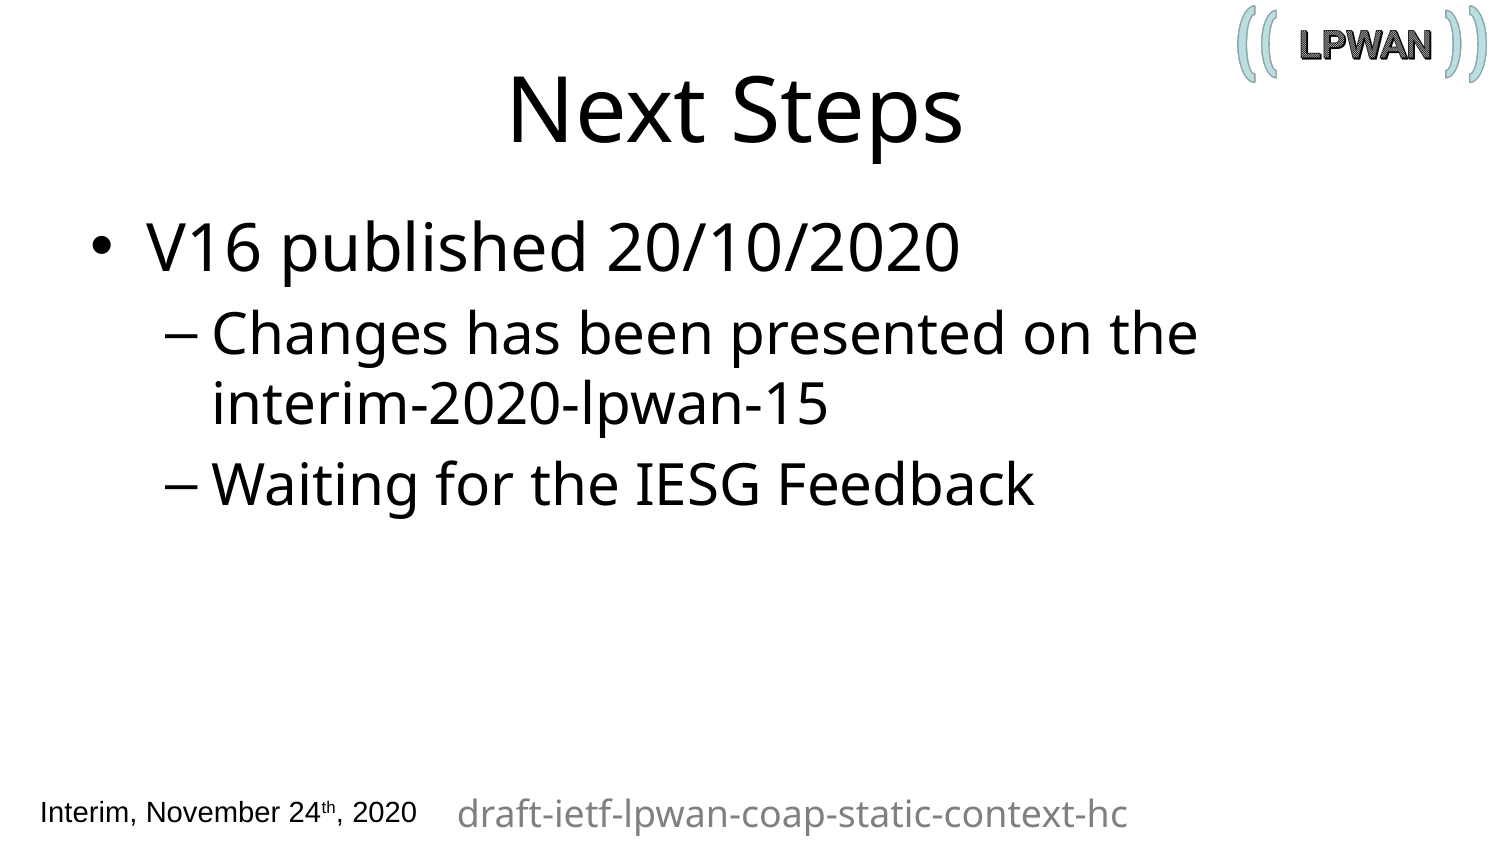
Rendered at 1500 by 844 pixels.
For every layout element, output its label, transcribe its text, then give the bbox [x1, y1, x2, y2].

text_box draft-ietf-lpwan-coap-static-context-hc [442, 783, 1192, 843]
title Next Steps [88, 24, 1383, 188]
picture [1237, 5, 1487, 83]
list V16 published 20/10/2020 Changes has been presented on the interim-2020-lpwan-15 Waiting for the IESG Feedback [75, 196, 1425, 754]
